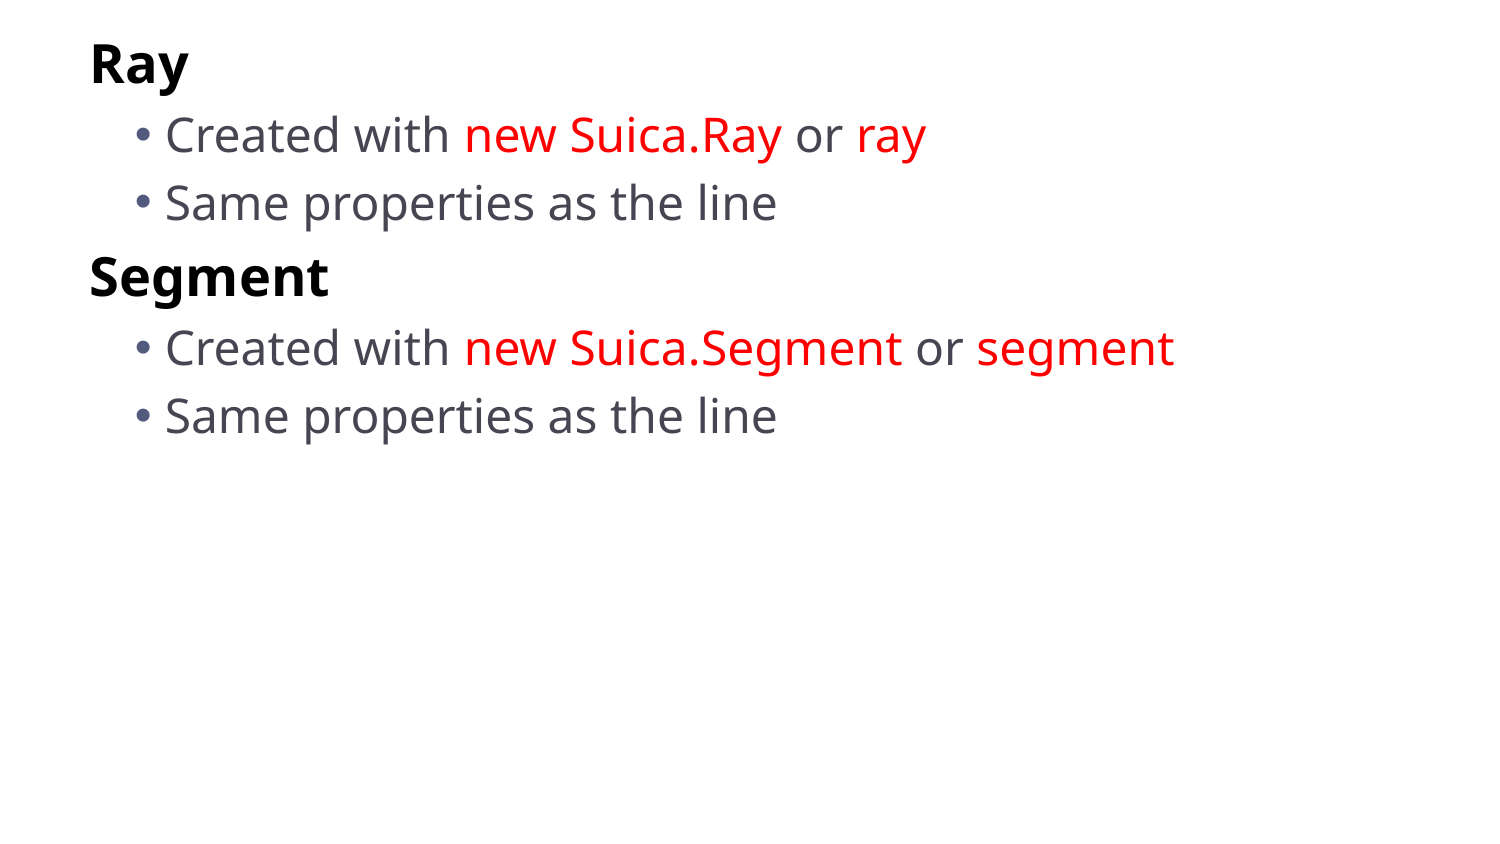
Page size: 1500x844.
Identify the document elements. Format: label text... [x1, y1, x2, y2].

list Ray Created with new Suica.Ray or ray Same properties as the line Segment Created with new Suica.Segment or segment Same properties as the line [75, 21, 1475, 835]
